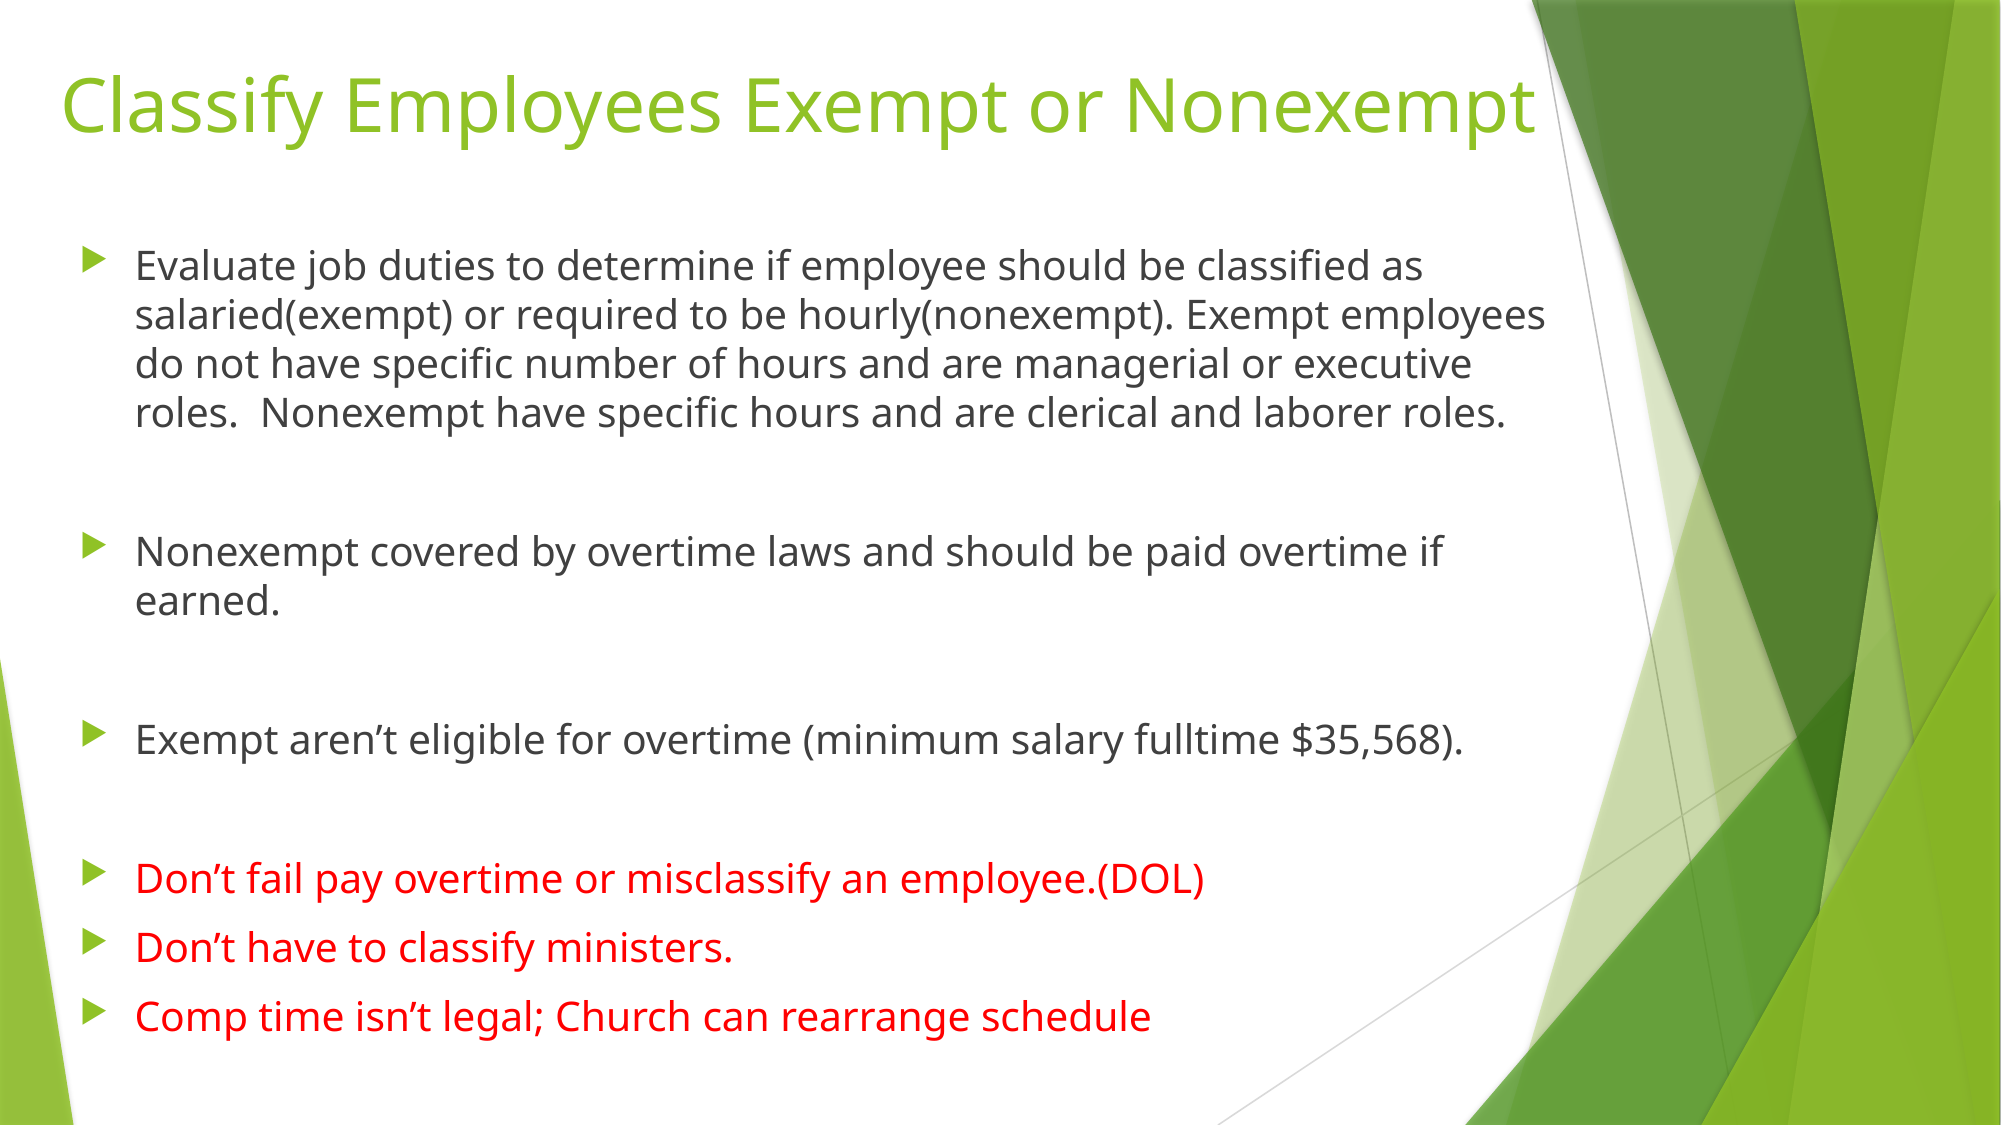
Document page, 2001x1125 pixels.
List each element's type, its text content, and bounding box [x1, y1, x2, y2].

title Classify Employees Exempt or Nonexempt [45, 50, 1613, 267]
list Evaluate job duties to determine if employee should be classified as salaried(exempt) or required to be hourly(nonexempt). Exempt employees do not have specific number of hours and are managerial or executive roles. Nonexempt have specific hours and are clerical and laborer roles. Nonexempt covered by overtime laws and should be paid overtime if earned. Exempt aren’t eligible for overtime (minimum salary fulltime $35,568). Don’t fail pay overtime or misclassify an employee.(DOL) Don’t have to classify ministers. Comp time isn’t legal; Church can rearrange schedule [64, 232, 1570, 1094]
